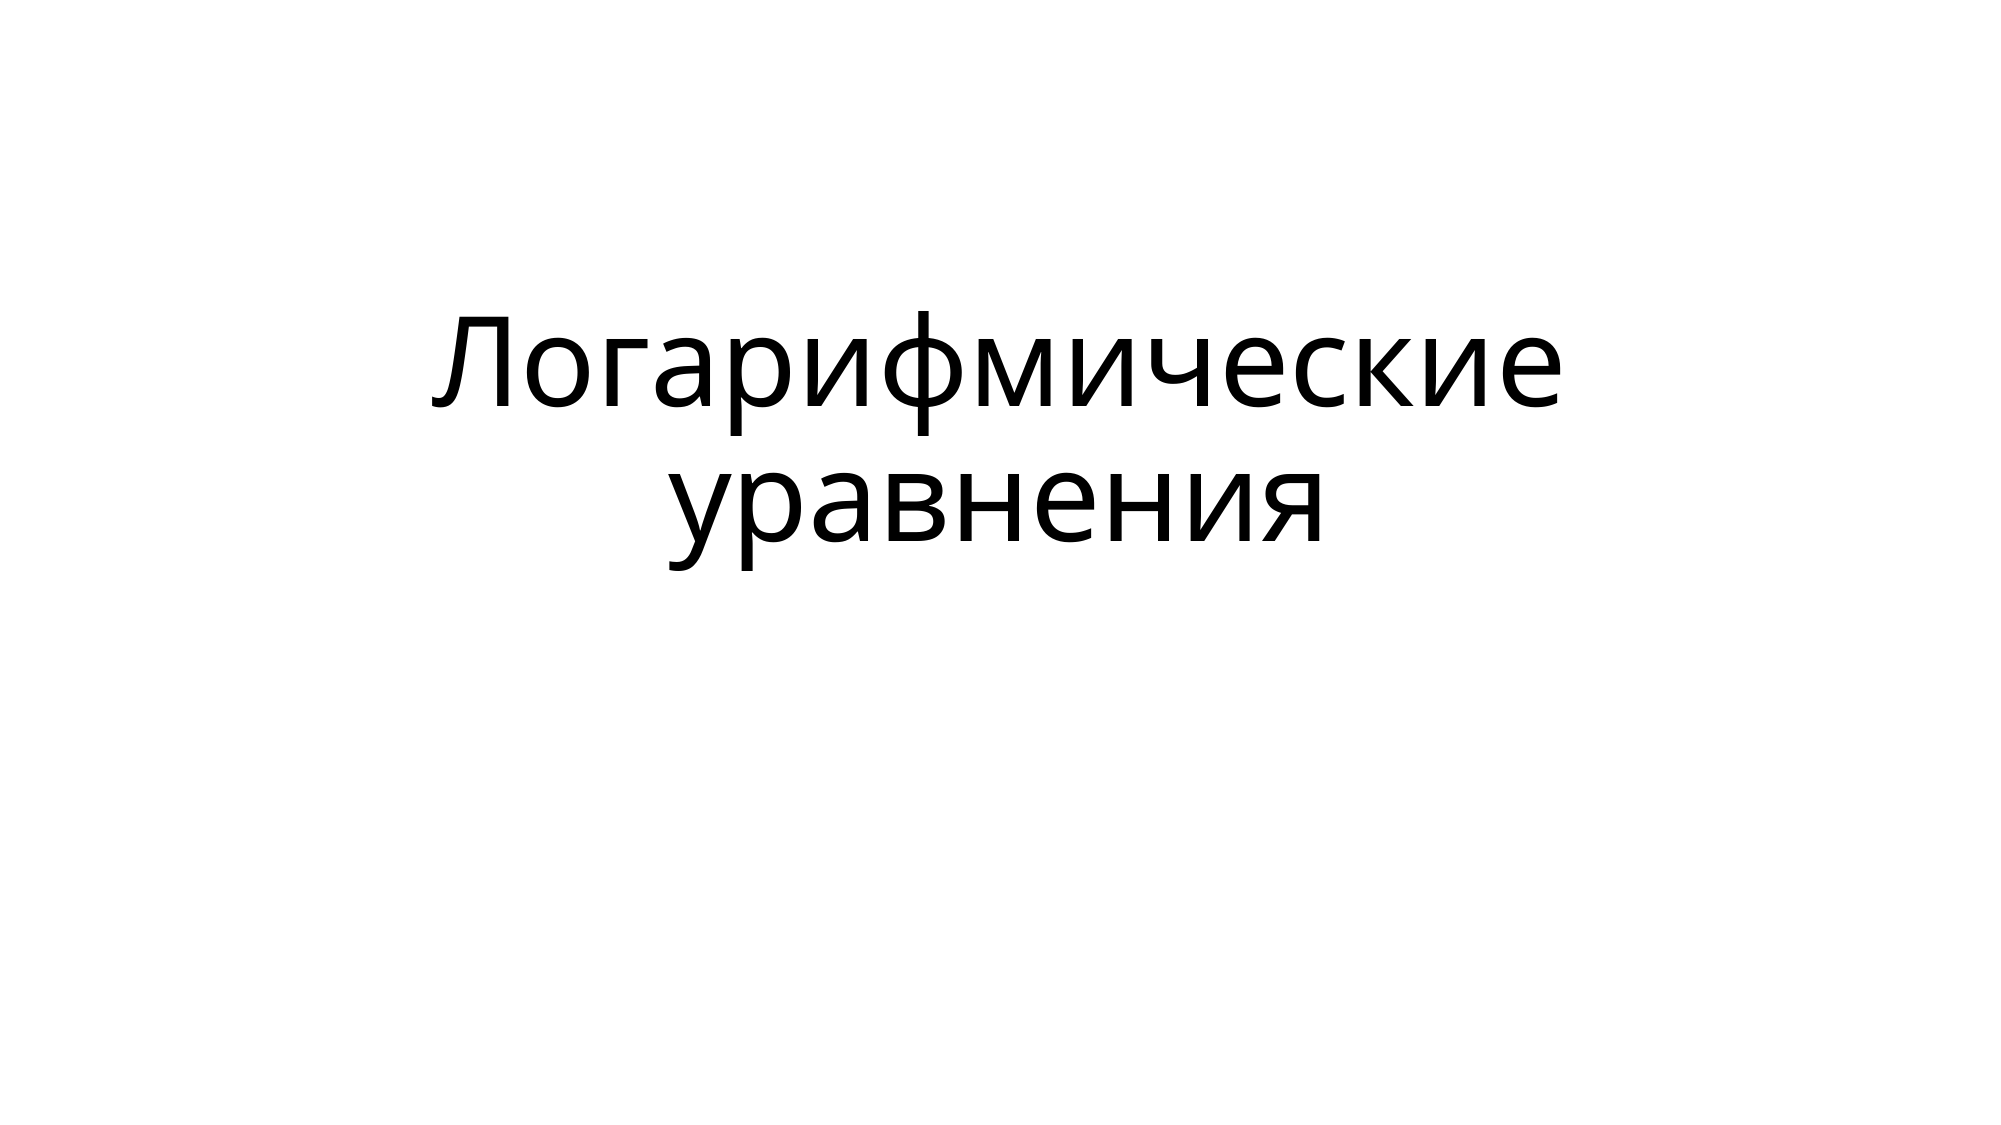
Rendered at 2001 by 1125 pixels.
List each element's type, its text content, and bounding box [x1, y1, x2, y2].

title Логарифмические уравнения [249, 184, 1750, 576]
